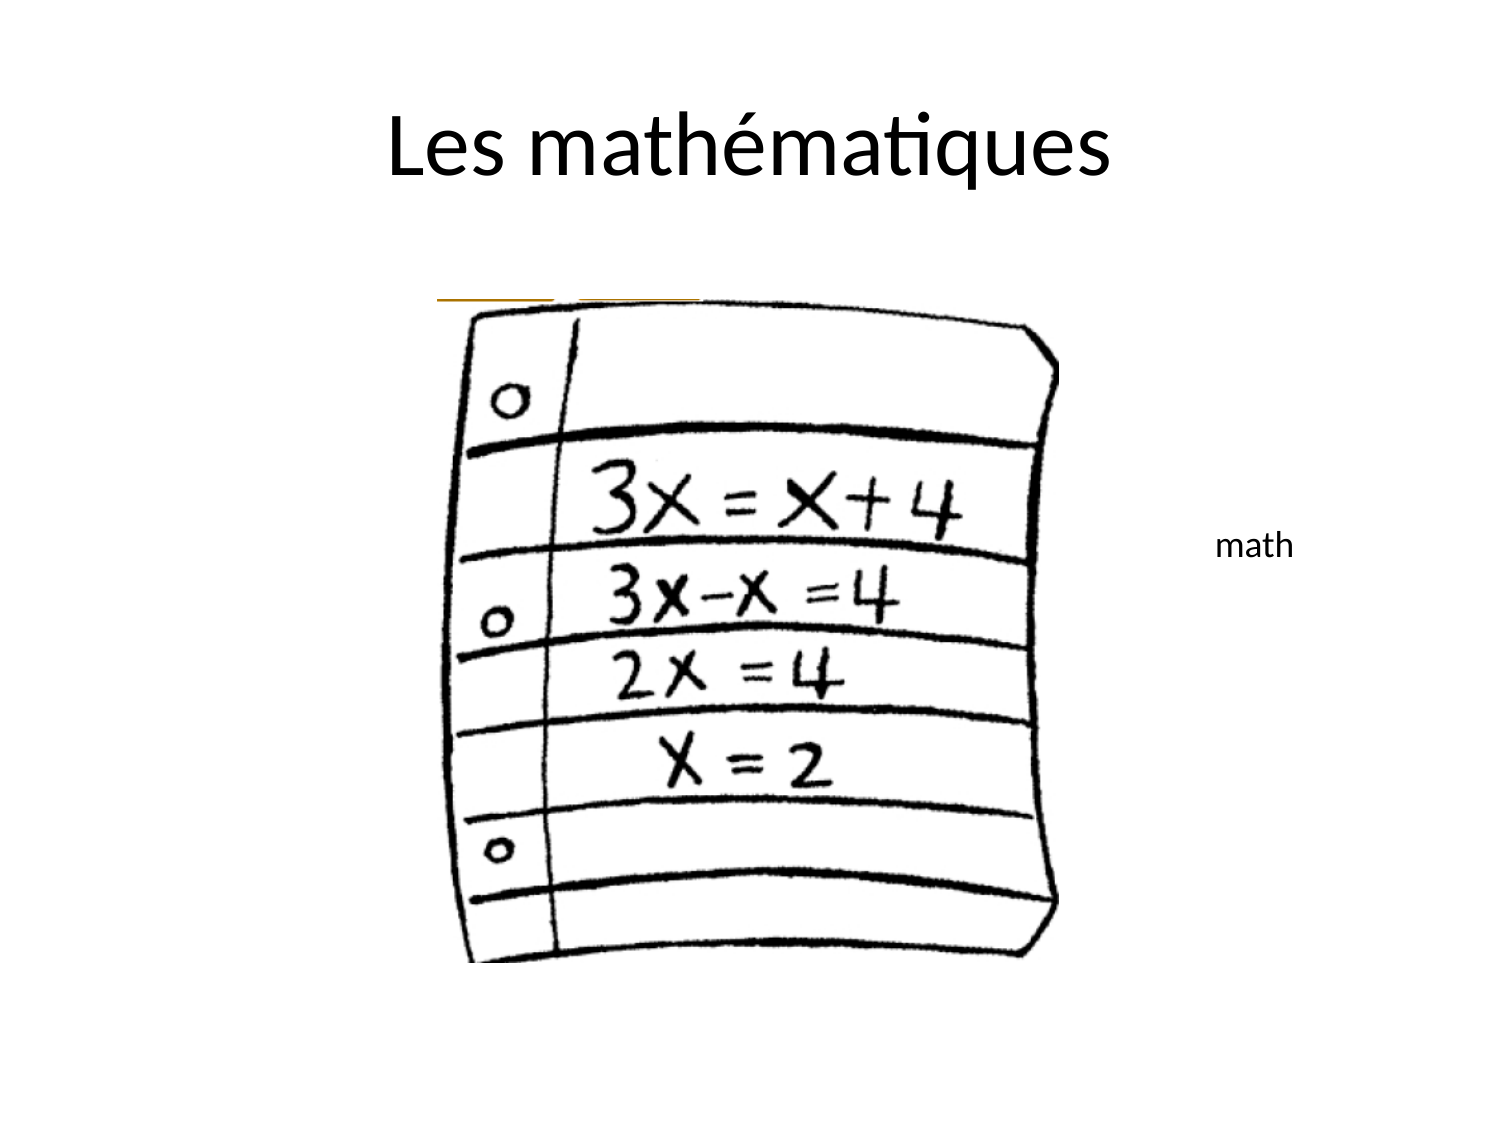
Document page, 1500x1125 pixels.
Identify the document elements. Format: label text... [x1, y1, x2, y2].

text_box math [1199, 512, 1363, 573]
picture [437, 299, 1059, 963]
title Les mathématiques [75, 45, 1425, 233]
